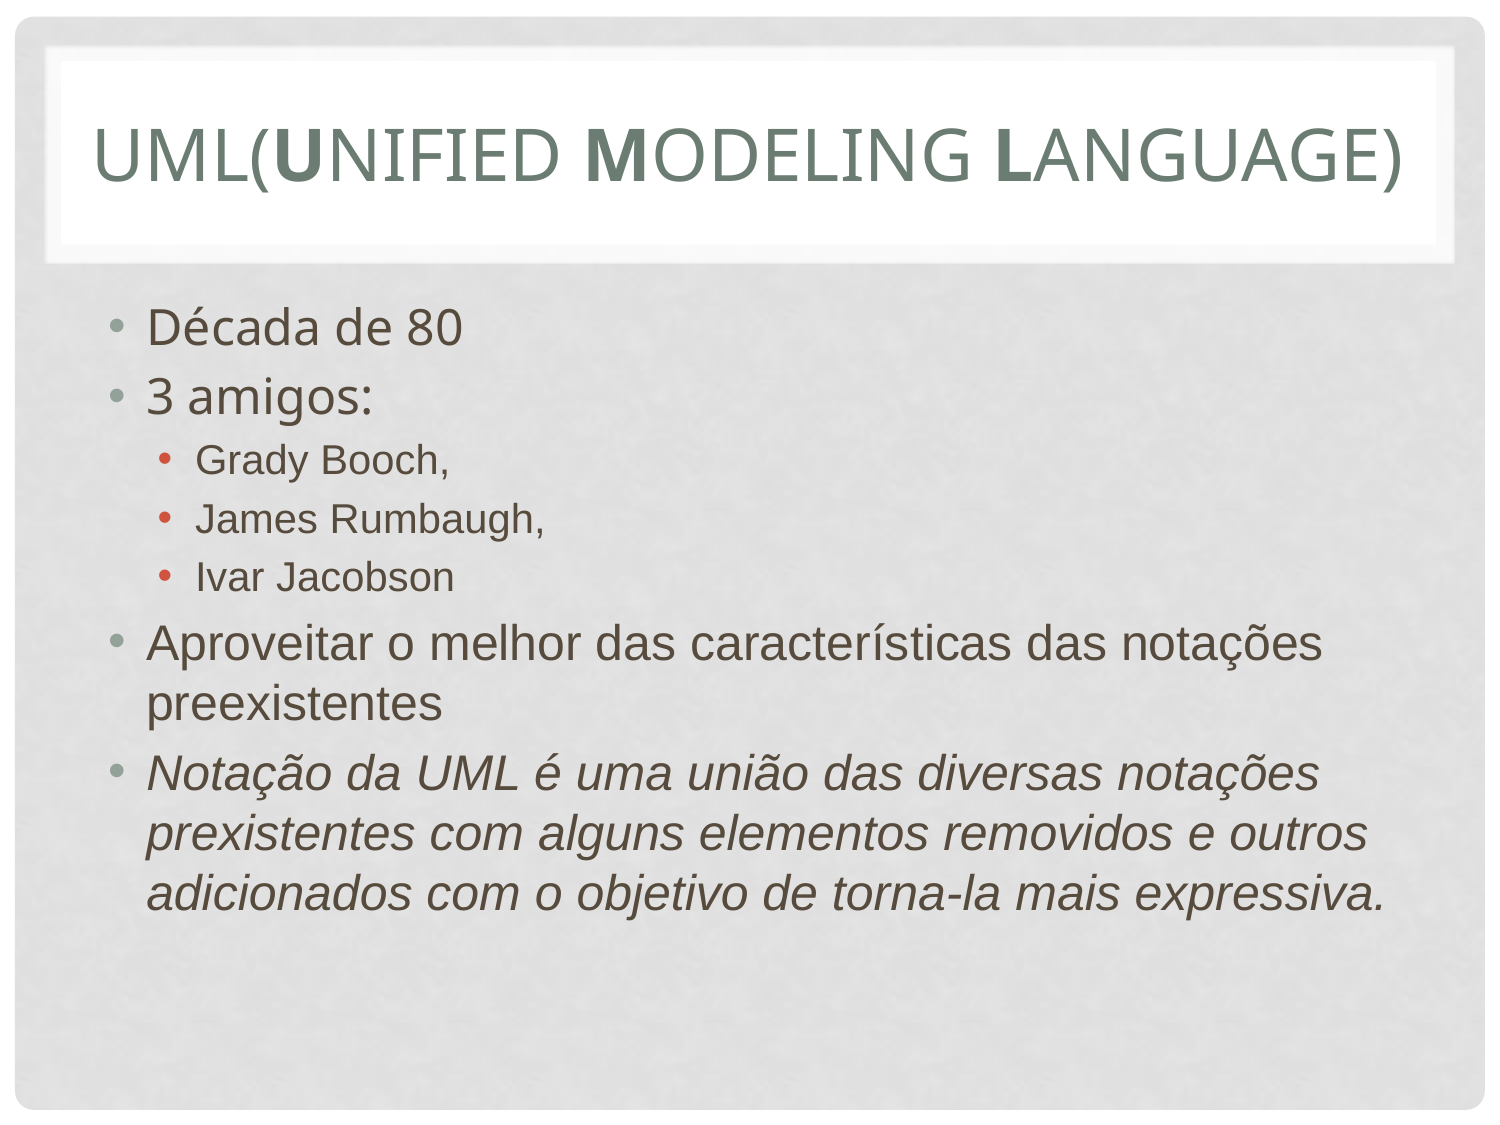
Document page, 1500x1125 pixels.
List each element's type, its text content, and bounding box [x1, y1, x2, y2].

list Década de 80 3 amigos: Grady Booch, James Rumbaugh, Ivar Jacobson Aproveitar o melhor das características das notações preexistentes Notação da UML é uma união das diversas notações prexistentes com alguns elementos removidos e outros adicionados com o objetivo de torna-la mais expressiva. [75, 287, 1425, 1005]
title UML(Unified Modeling Language) [69, 66, 1425, 238]
